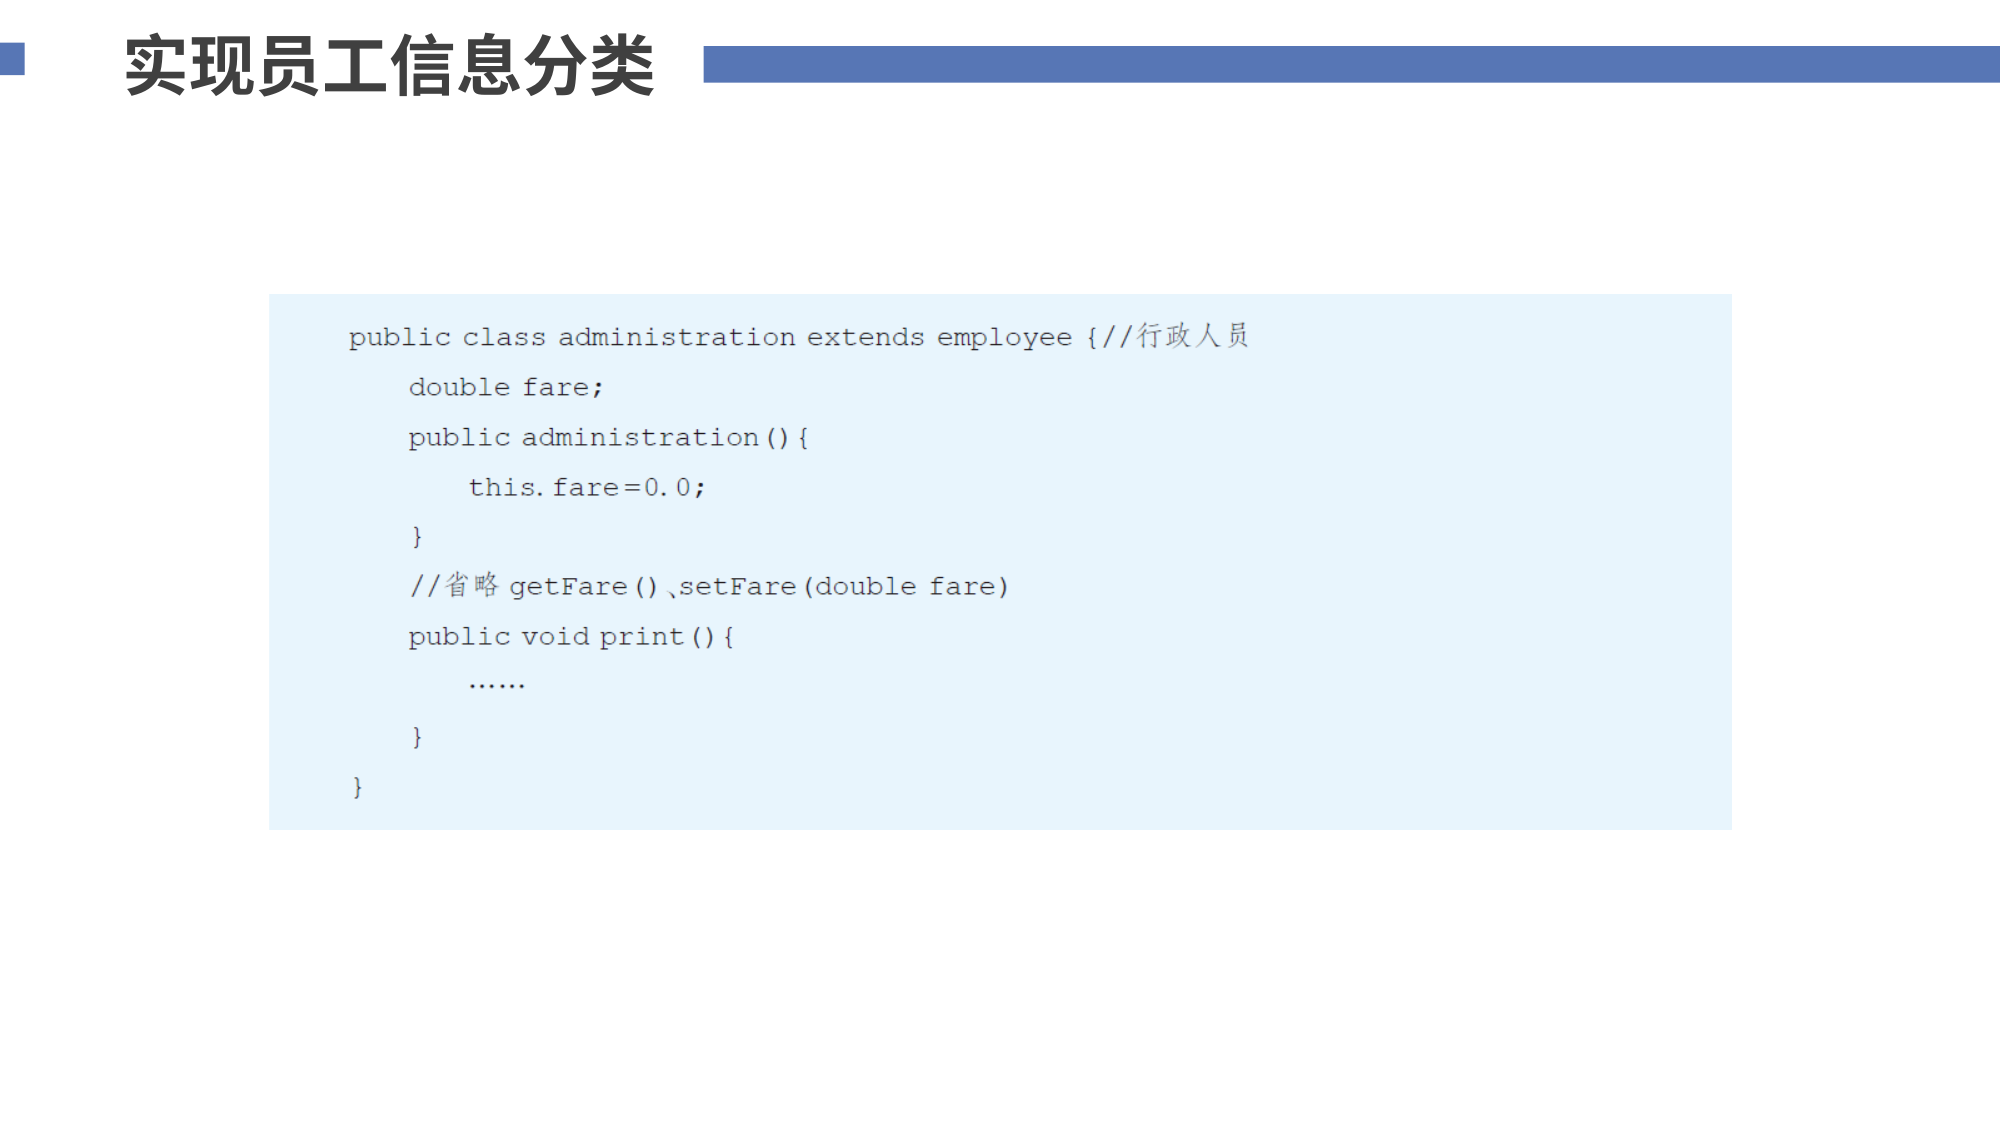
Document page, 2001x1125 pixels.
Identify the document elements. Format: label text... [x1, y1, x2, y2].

text_box [0, 41, 26, 76]
text_box 实现员工信息分类 [122, 23, 657, 104]
text_box [702, 45, 2000, 84]
picture [267, 294, 1732, 830]
